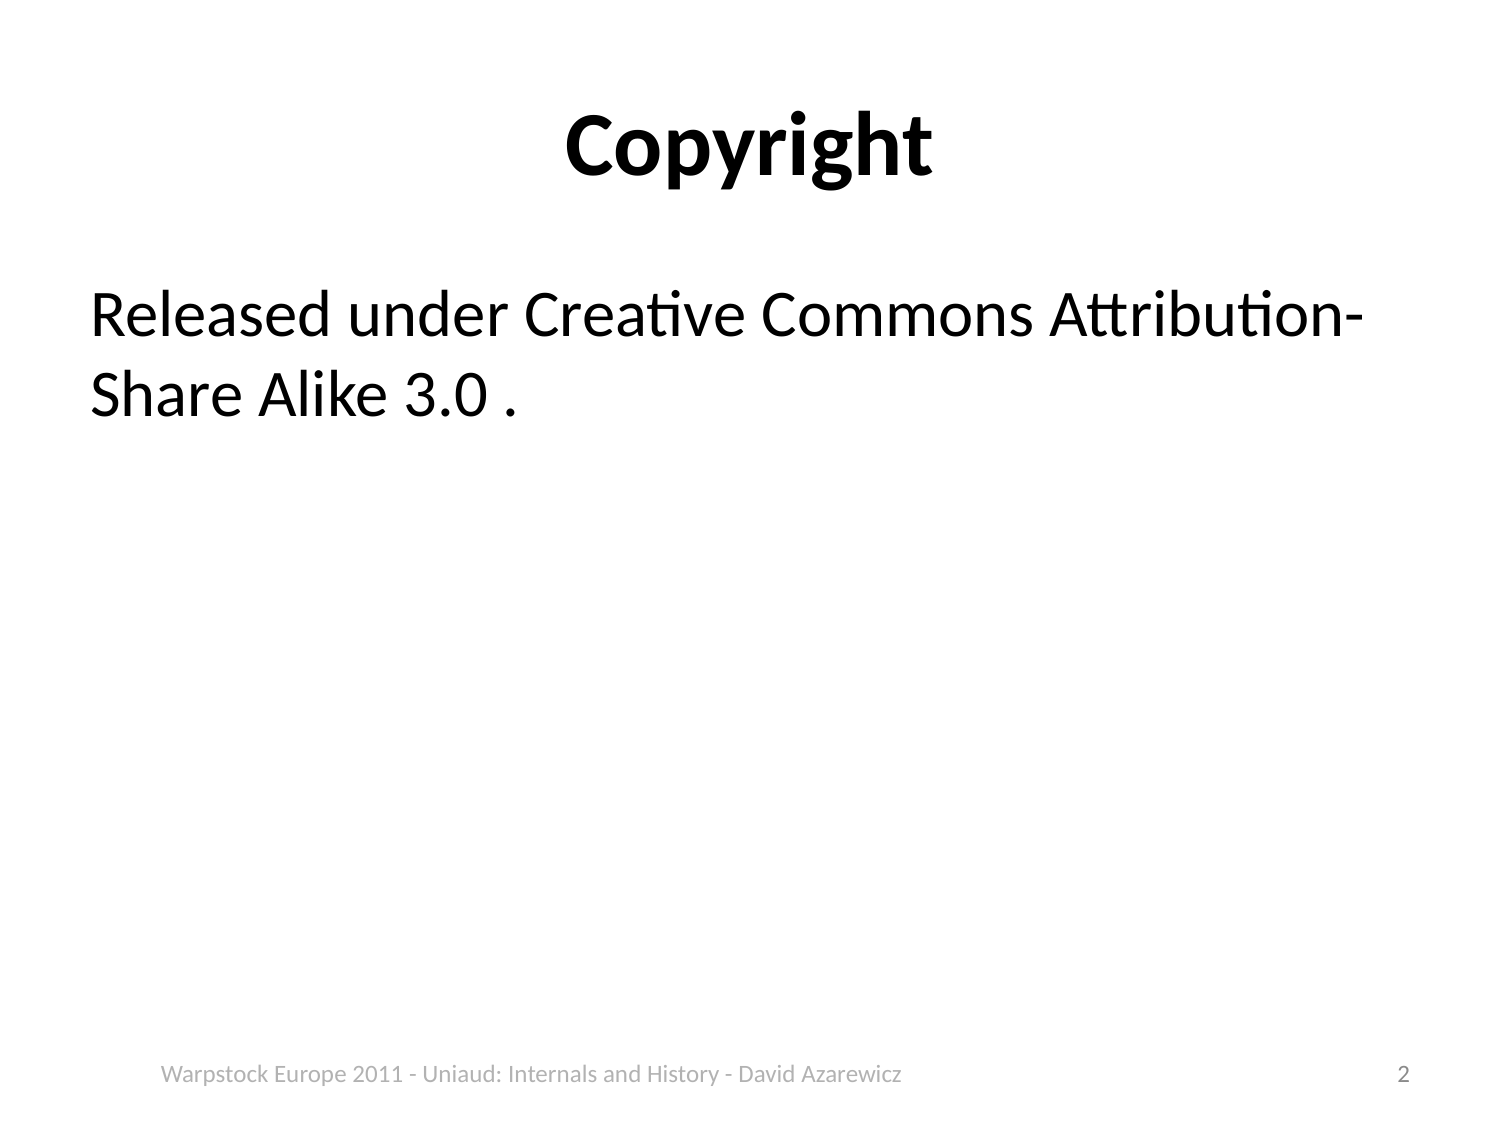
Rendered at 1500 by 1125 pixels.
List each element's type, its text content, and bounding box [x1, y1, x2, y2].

slide_number 2 [1074, 1042, 1425, 1103]
title Copyright [75, 45, 1425, 233]
footer Warpstock Europe 2011 - Uniaud: Internals and History - David Azarewicz [76, 1042, 988, 1103]
list Released under Creative Commons Attribution-Share Alike 3.0 . [75, 262, 1425, 1005]
